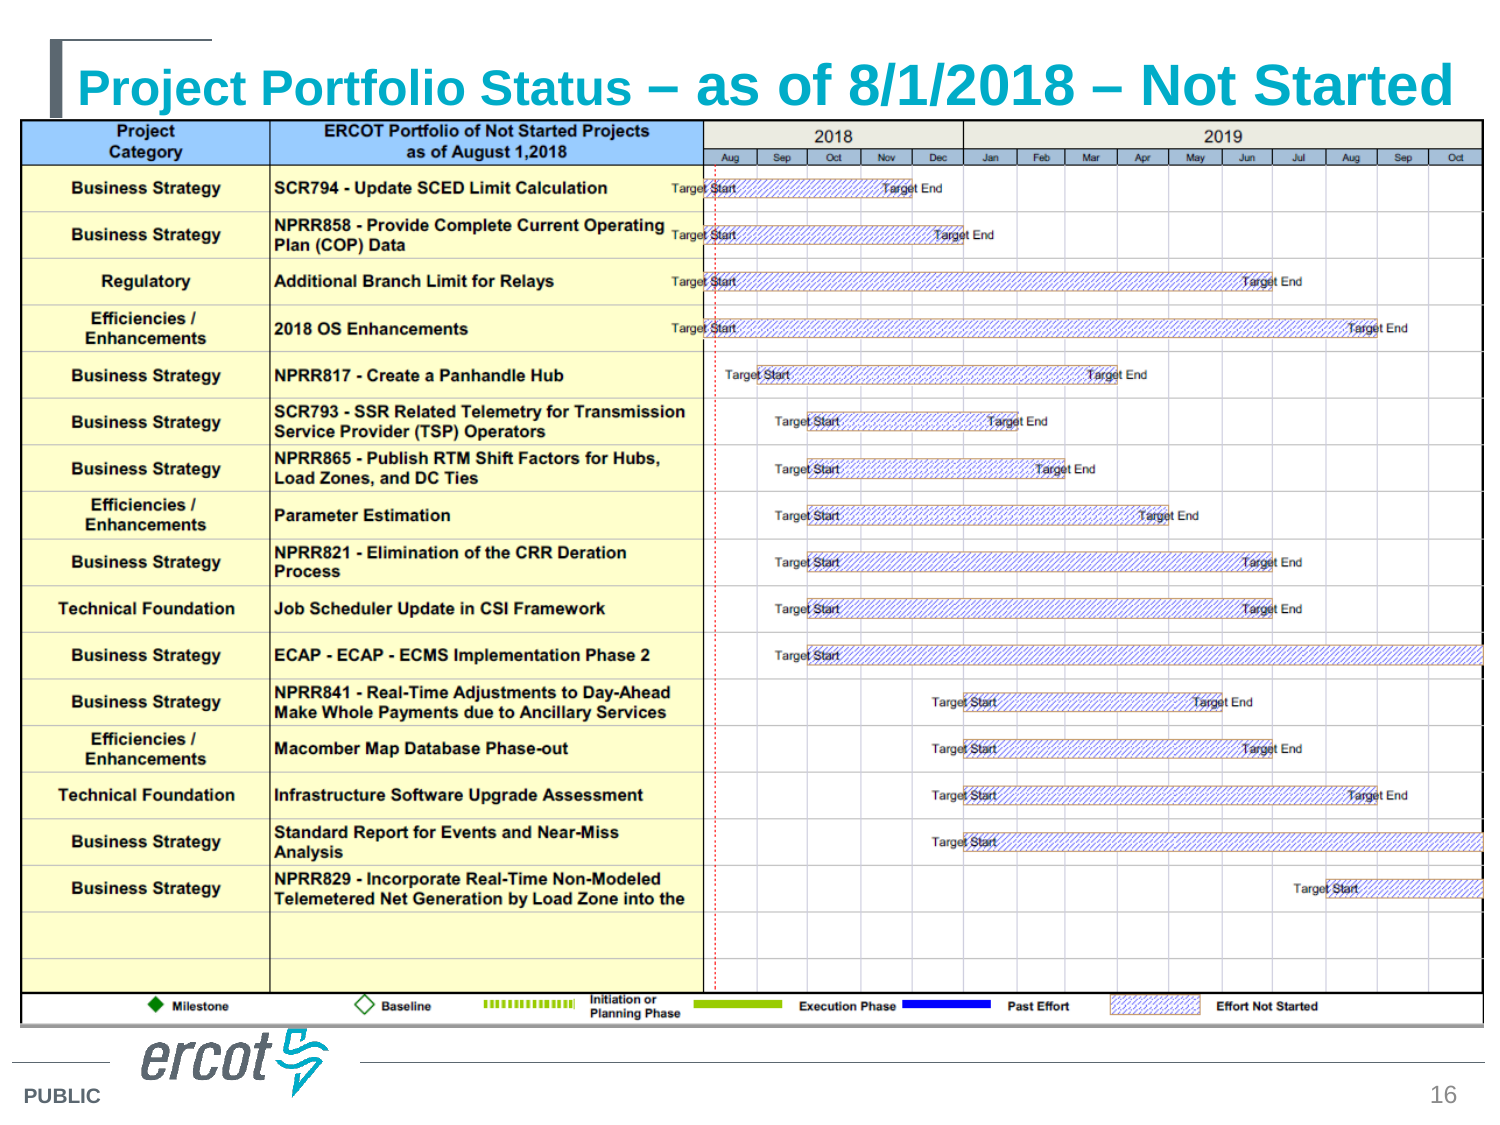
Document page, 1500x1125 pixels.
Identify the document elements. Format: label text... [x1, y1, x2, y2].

picture [20, 118, 1484, 1100]
title Project Portfolio Status – as of 8/1/2018 – Not Started [62, 39, 1477, 116]
slide_number 16 [1412, 1076, 1475, 1112]
